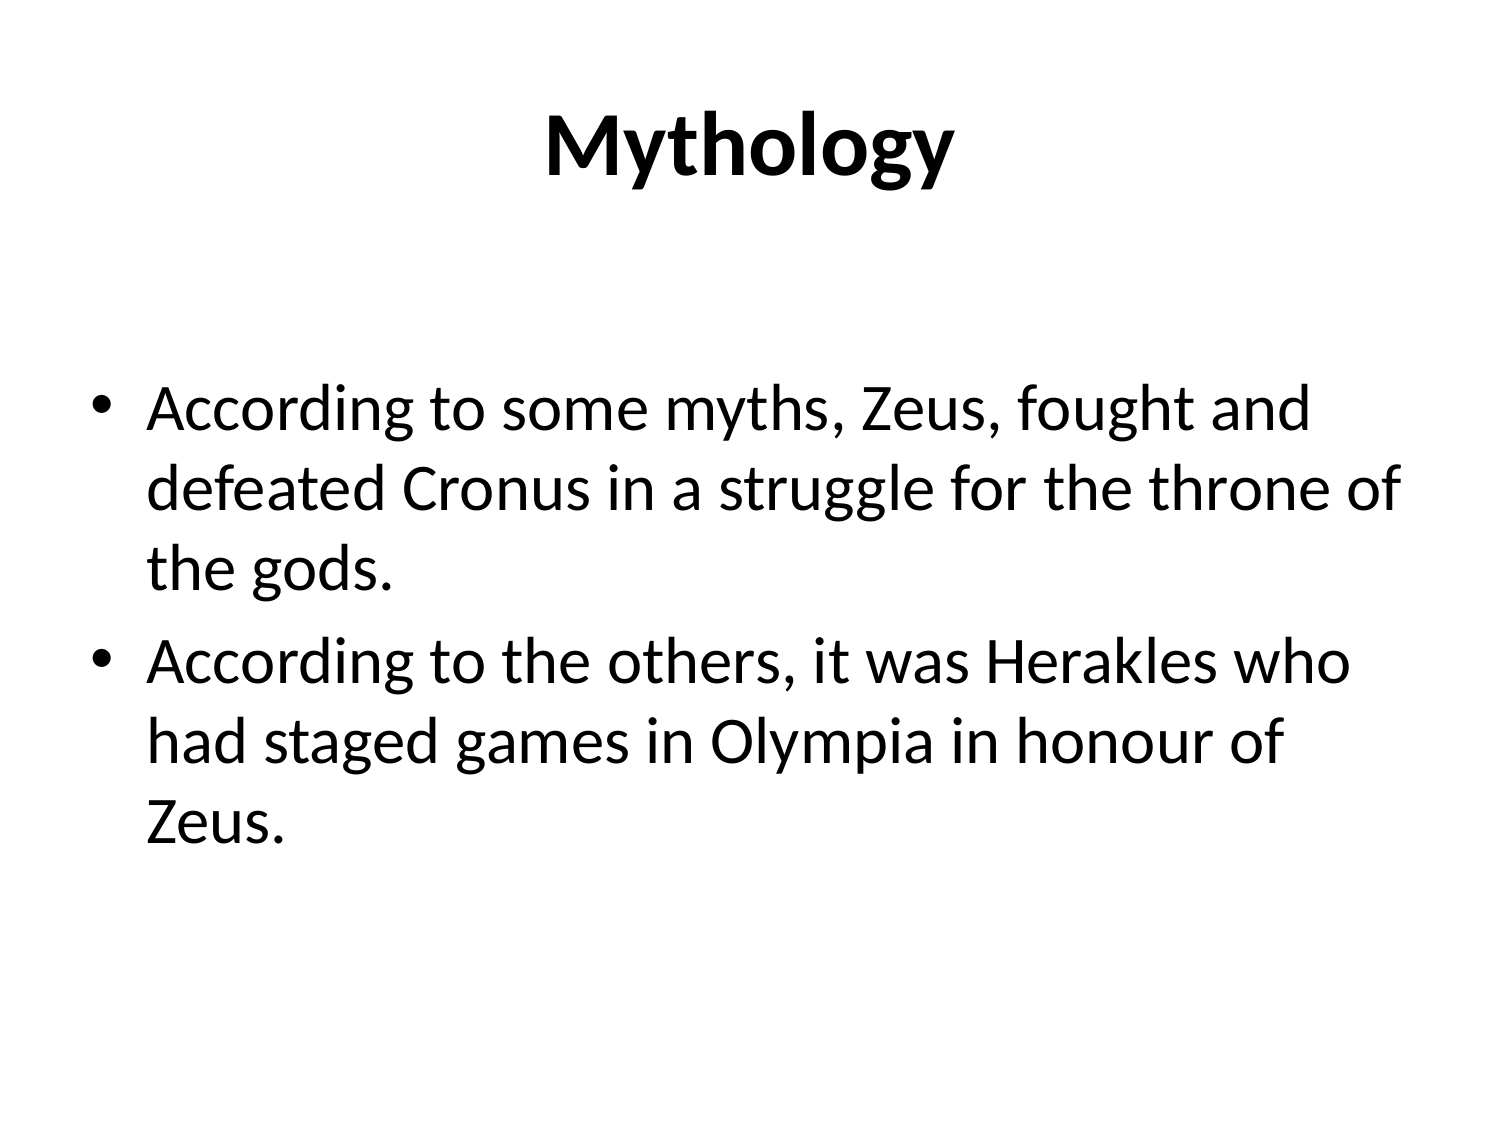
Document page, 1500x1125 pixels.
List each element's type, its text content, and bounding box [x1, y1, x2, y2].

list According to some myths, Zeus, fought and defeated Cronus in a struggle for the throne of the gods. According to the others, it was Herakles who had staged games in Olympia in honour of Zeus. [75, 262, 1425, 1005]
title Mythology [75, 45, 1425, 233]
